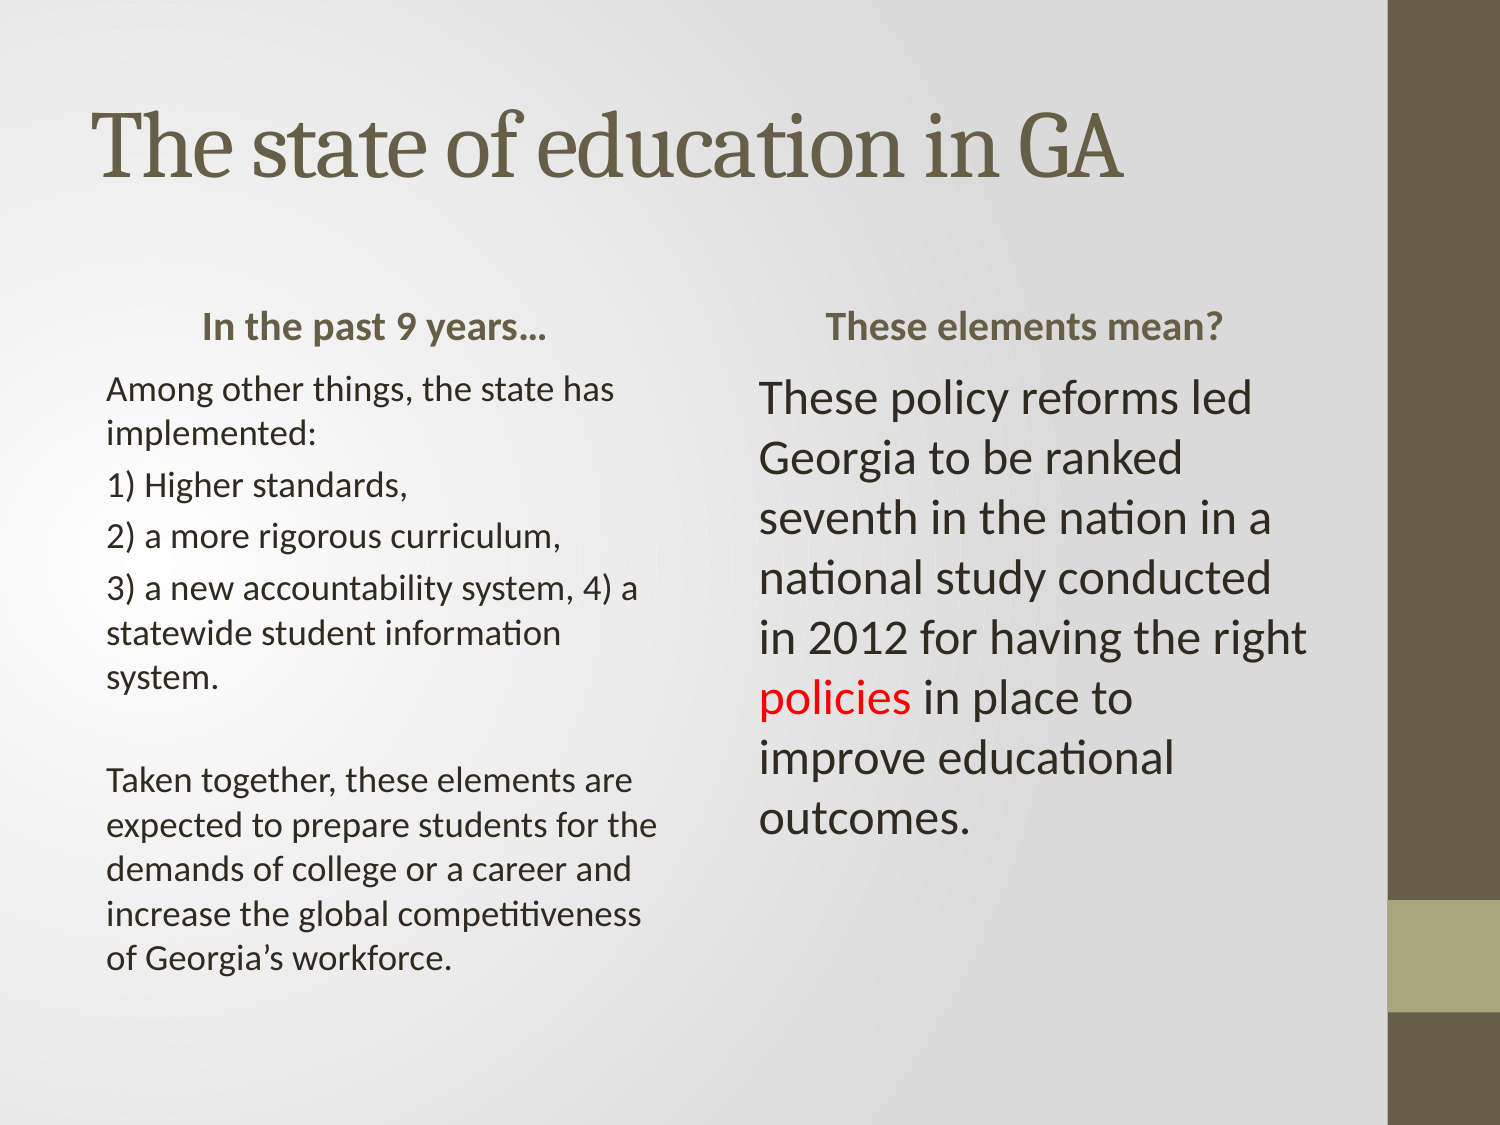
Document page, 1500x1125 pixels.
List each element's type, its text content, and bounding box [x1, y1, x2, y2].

title The state of education in GA [75, 45, 1325, 233]
list Among other things, the state has implemented: 1) Higher standards, 2) a more rigorous curriculum, 3) a new accountability system, 4) a statewide student information system. Taken together, these elements are expected to prepare students for the demands of college or a career and increase the global competitiveness of Georgia’s workforce. [74, 356, 676, 1006]
list In the past 9 years… [74, 251, 676, 356]
list These elements mean? [724, 251, 1326, 356]
list These policy reforms led Georgia to be ranked seventh in the nation in a national study conducted in 2012 for having the right policies in place to improve educational outcomes. [724, 356, 1326, 1006]
